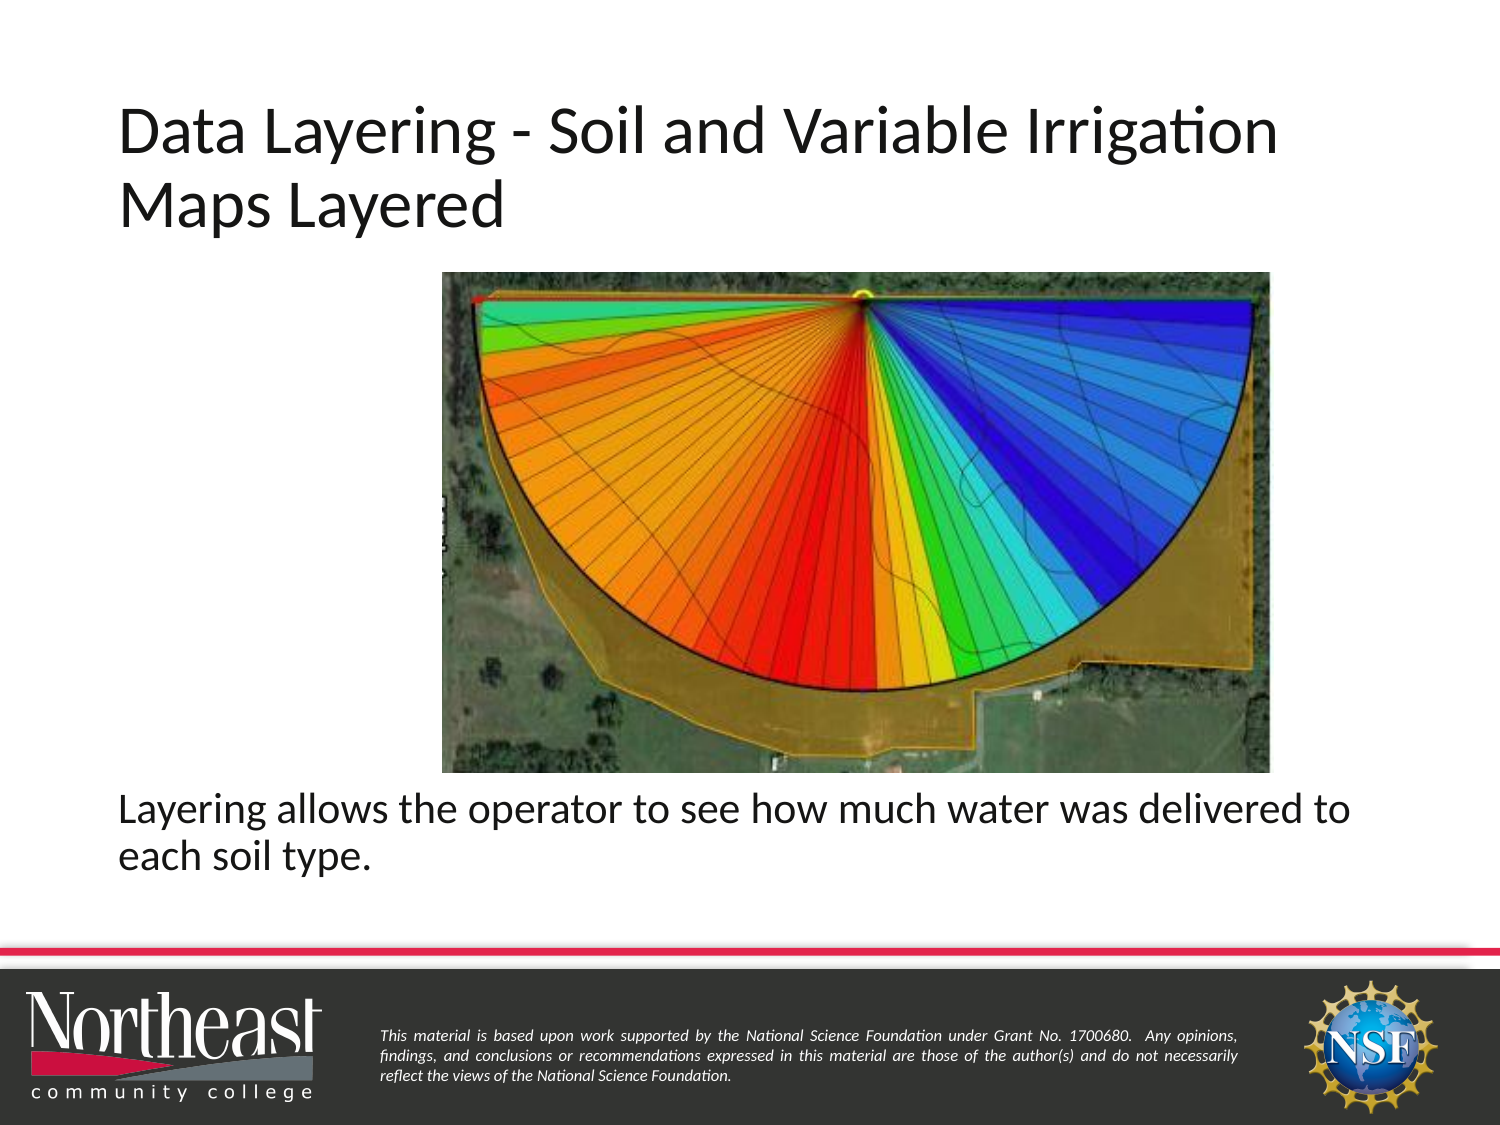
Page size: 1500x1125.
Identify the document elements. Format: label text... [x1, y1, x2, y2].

picture [441, 272, 1275, 773]
list Layering allows the operator to see how much water was delivered to each soil type. [103, 332, 1397, 916]
picture [1302, 978, 1440, 1116]
title Data Layering - Soil and Variable Irrigation Maps Layered [103, 59, 1397, 278]
picture [26, 992, 322, 1102]
